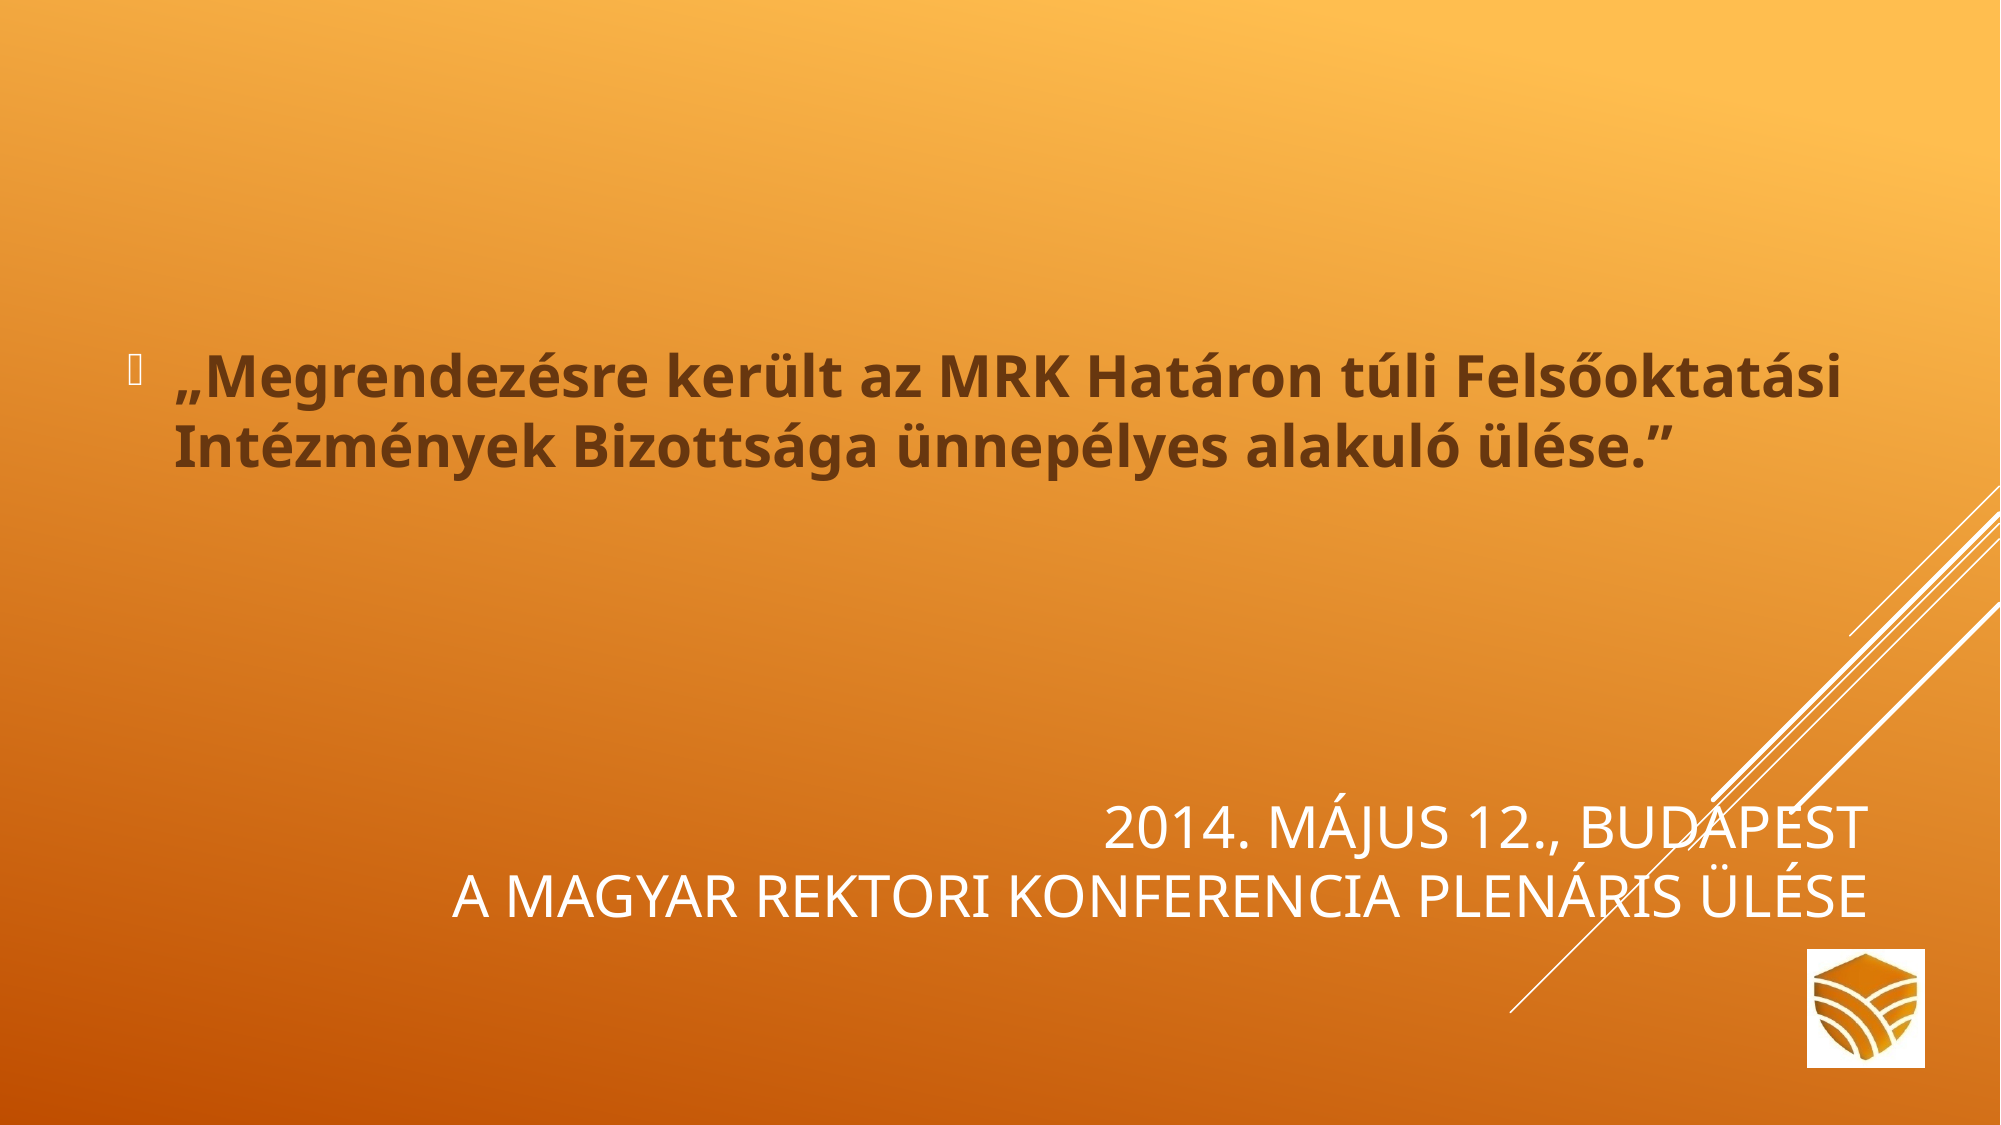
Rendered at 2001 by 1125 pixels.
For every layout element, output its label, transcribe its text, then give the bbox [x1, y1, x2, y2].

title 2014. Május 12., Budapest A MagyAr Rektori Konferencia plenáris ülése [112, 736, 1885, 984]
picture [1807, 949, 1925, 1068]
list „Megrendezésre került az MRK Határon túli Felsőoktatási Intézmények Bizottsága ünnepélyes alakuló ülése.” [112, 112, 1927, 706]
